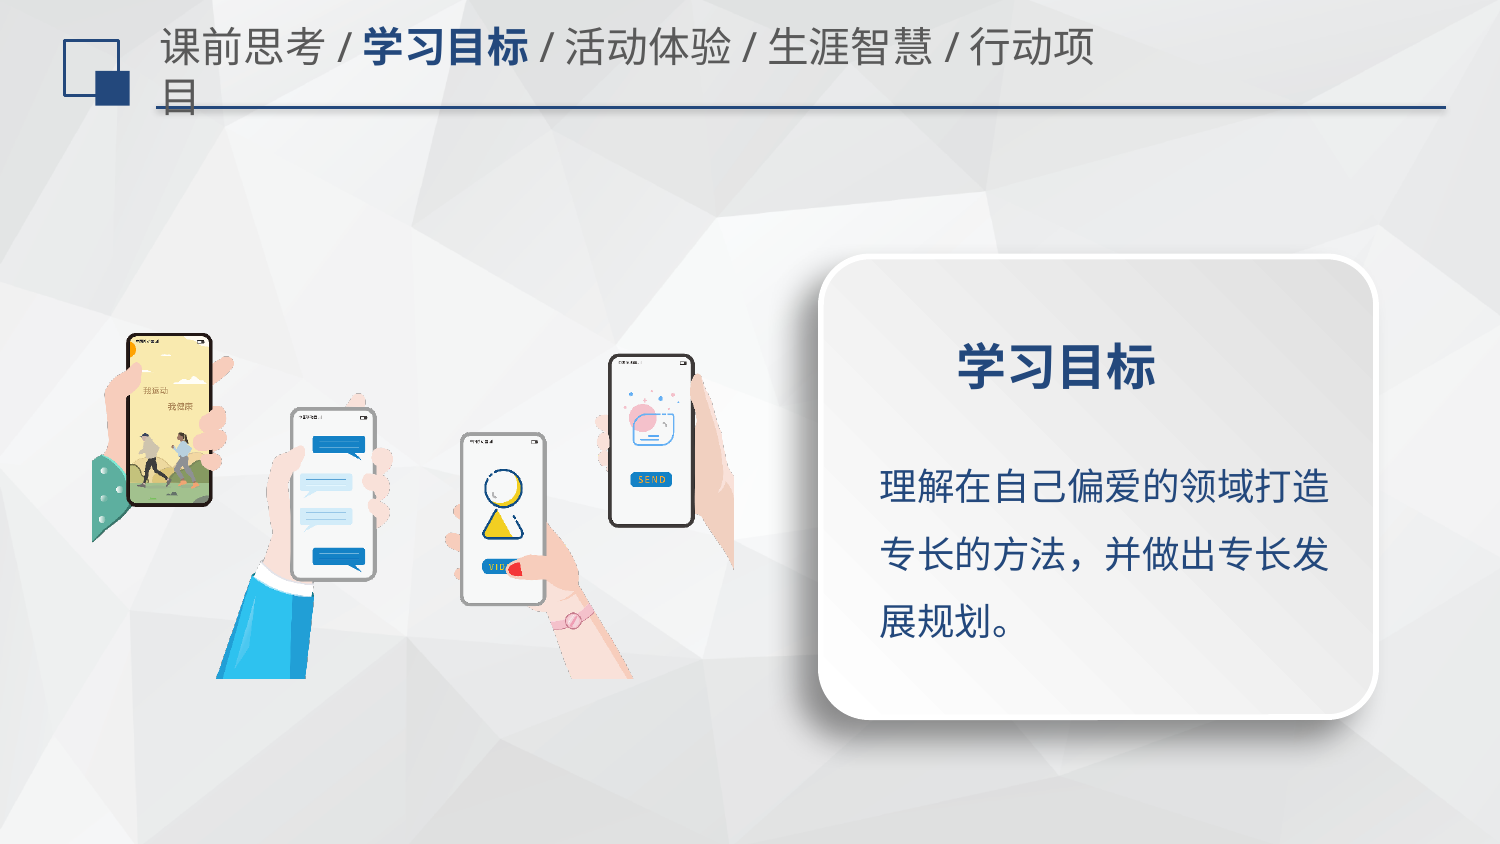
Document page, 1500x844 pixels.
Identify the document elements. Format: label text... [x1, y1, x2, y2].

text_box 学习目标 理解在自己偏爱的领域打造专长的方法，并做出专长发展规划。 [865, 328, 1368, 651]
picture [0, 0, 1500, 844]
title 课前思考/学习目标/活动体验/生涯智慧/行动项目 [148, 43, 1117, 99]
text_box [818, 254, 1379, 720]
